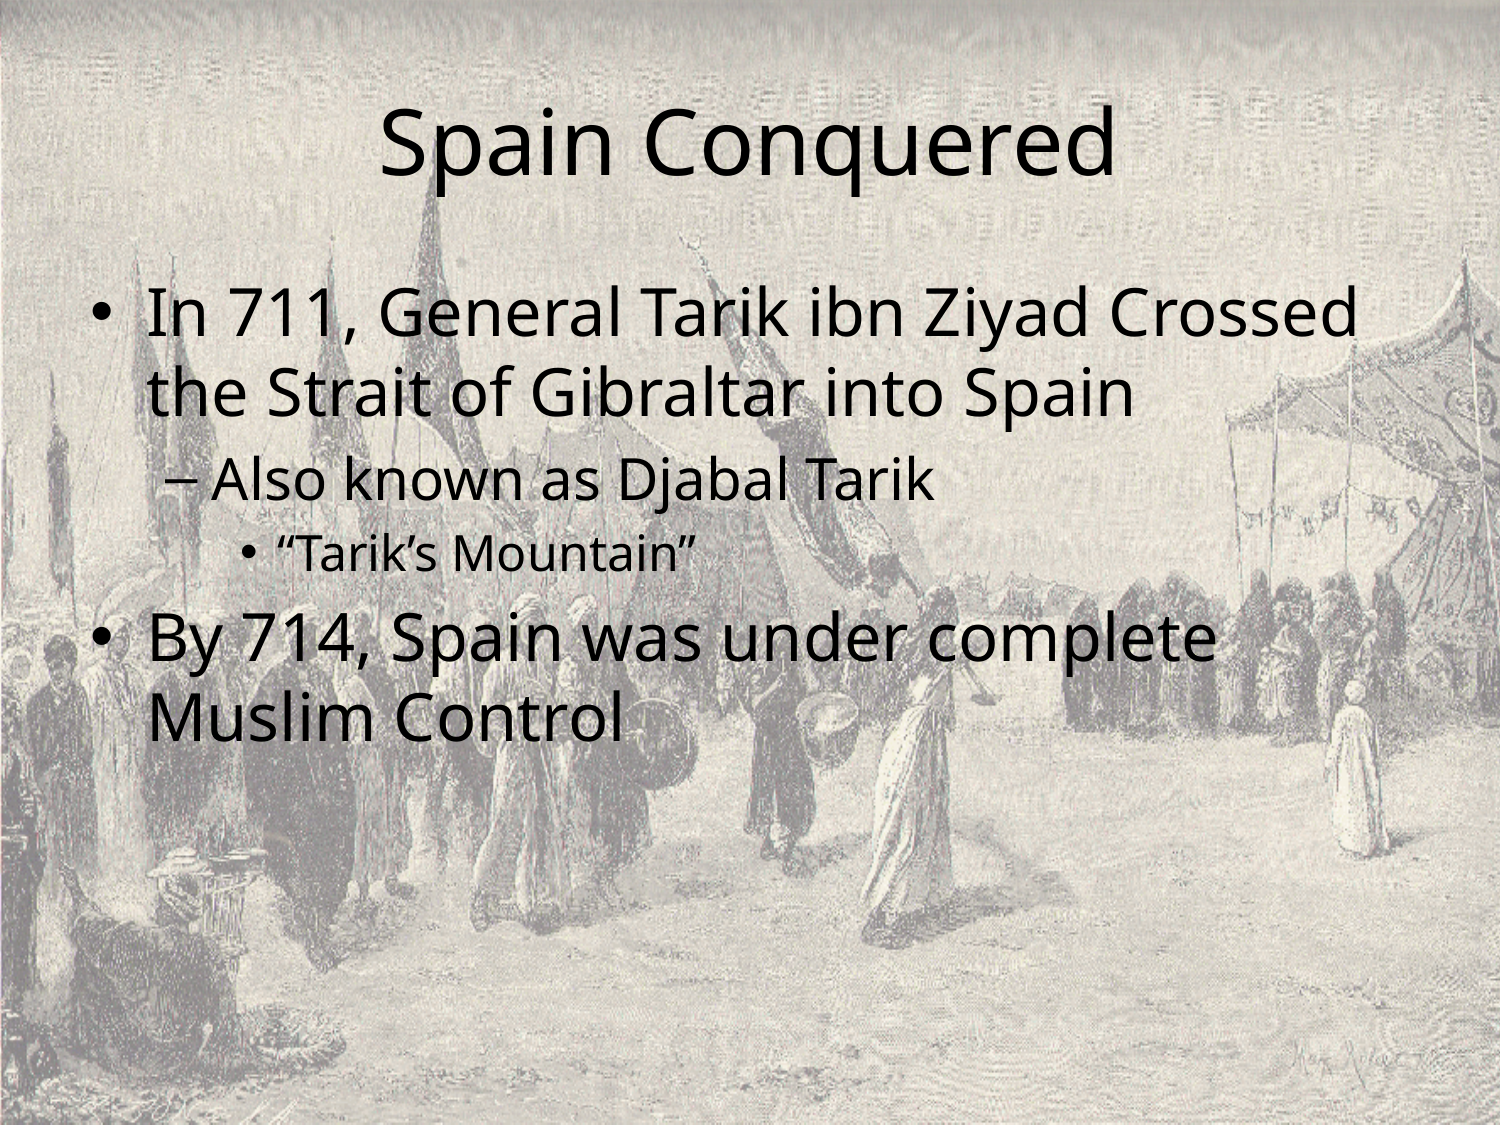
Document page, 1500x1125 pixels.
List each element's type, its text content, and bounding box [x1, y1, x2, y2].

list In 711, General Tarik ibn Ziyad Crossed the Strait of Gibraltar into Spain Also known as Djabal Tarik “Tarik’s Mountain” By 714, Spain was under complete Muslim Control [75, 262, 1425, 1005]
title Spain Conquered [75, 45, 1425, 233]
